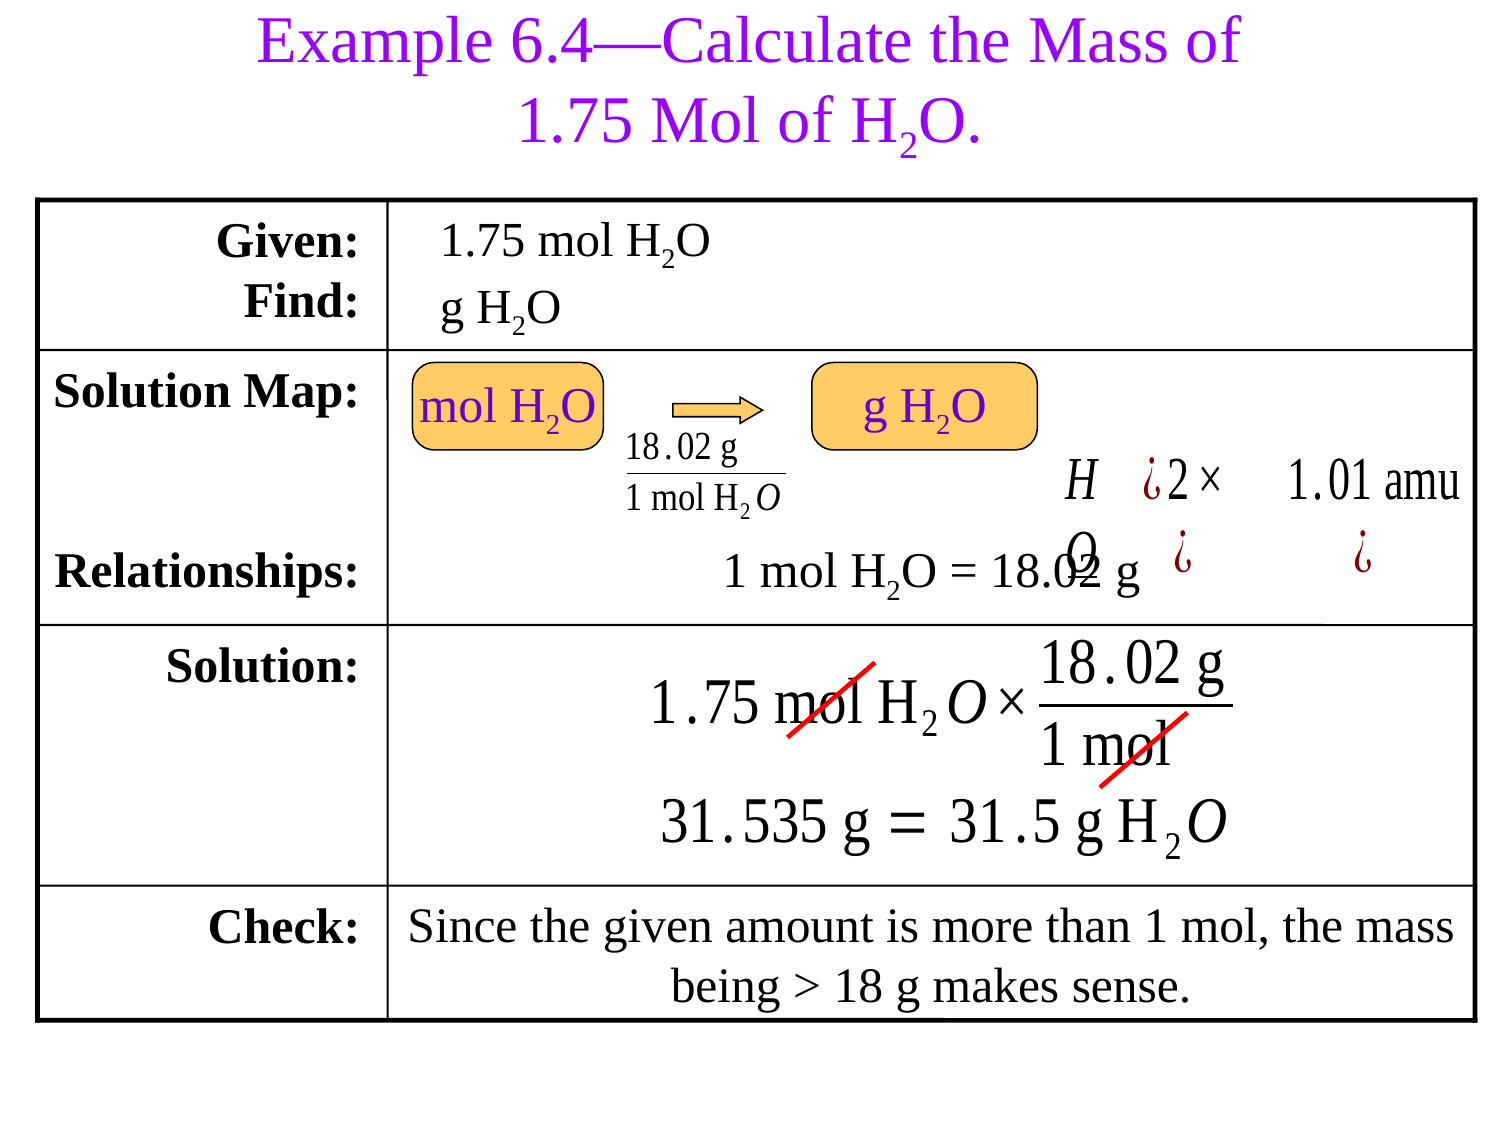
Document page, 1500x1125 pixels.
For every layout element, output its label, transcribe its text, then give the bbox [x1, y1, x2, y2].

text_box Example 6.4—Calculate the Mass of 1.75 Mol of H2O. [187, 24, 1313, 138]
text_box Solution Map: Relationships: [38, 350, 375, 624]
text_box Check: [38, 886, 375, 1021]
text_box [774, 626, 1475, 885]
text_box 1 mol H2O = 18.02 g [388, 351, 1475, 625]
text_box Since the given amount is more than 1 mol, the mass being > 18 g makes sense. [388, 886, 1475, 1020]
text_box 1.75 mol H2O g H2O [424, 201, 1475, 350]
text_box Solution: [38, 625, 375, 885]
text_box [412, 362, 1038, 451]
text_box Given: Find: [37, 199, 375, 350]
